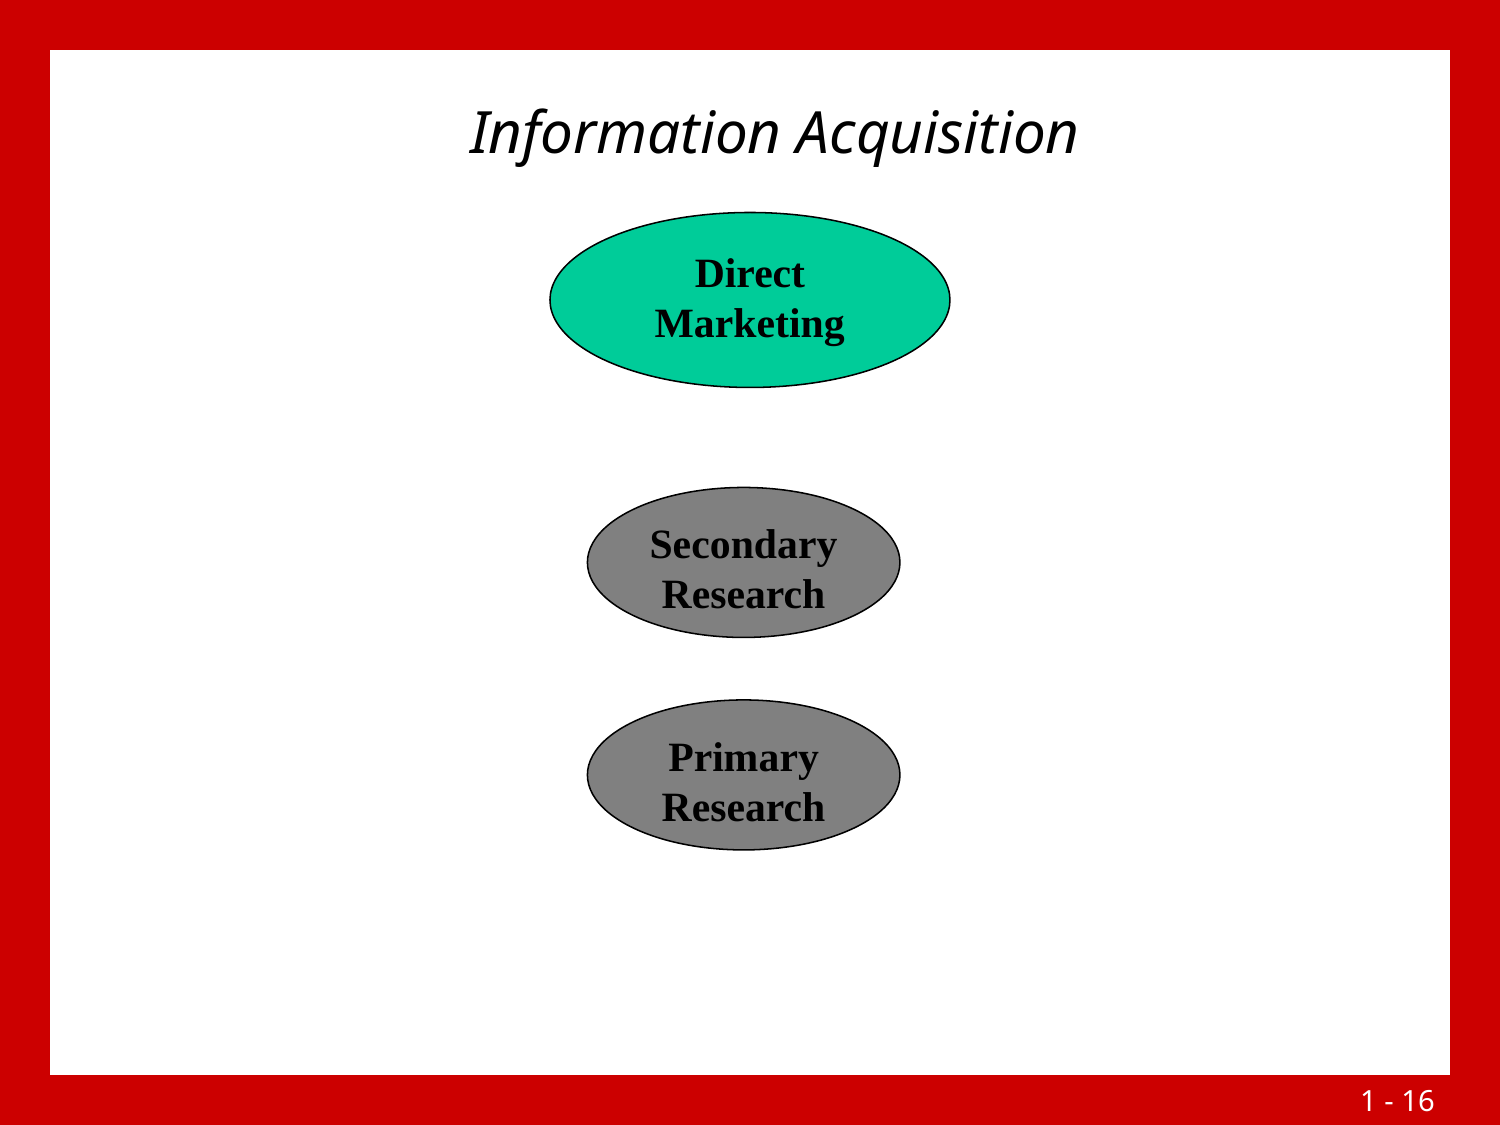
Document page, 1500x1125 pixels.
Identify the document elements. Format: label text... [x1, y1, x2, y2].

slide_number 1 - 15 [1137, 1074, 1451, 1125]
text_box Secondary Research [587, 487, 900, 638]
text_box Primary Research [587, 699, 900, 850]
text_box Information Acquisition [137, 87, 1413, 188]
text_box Direct Marketing [549, 212, 950, 388]
